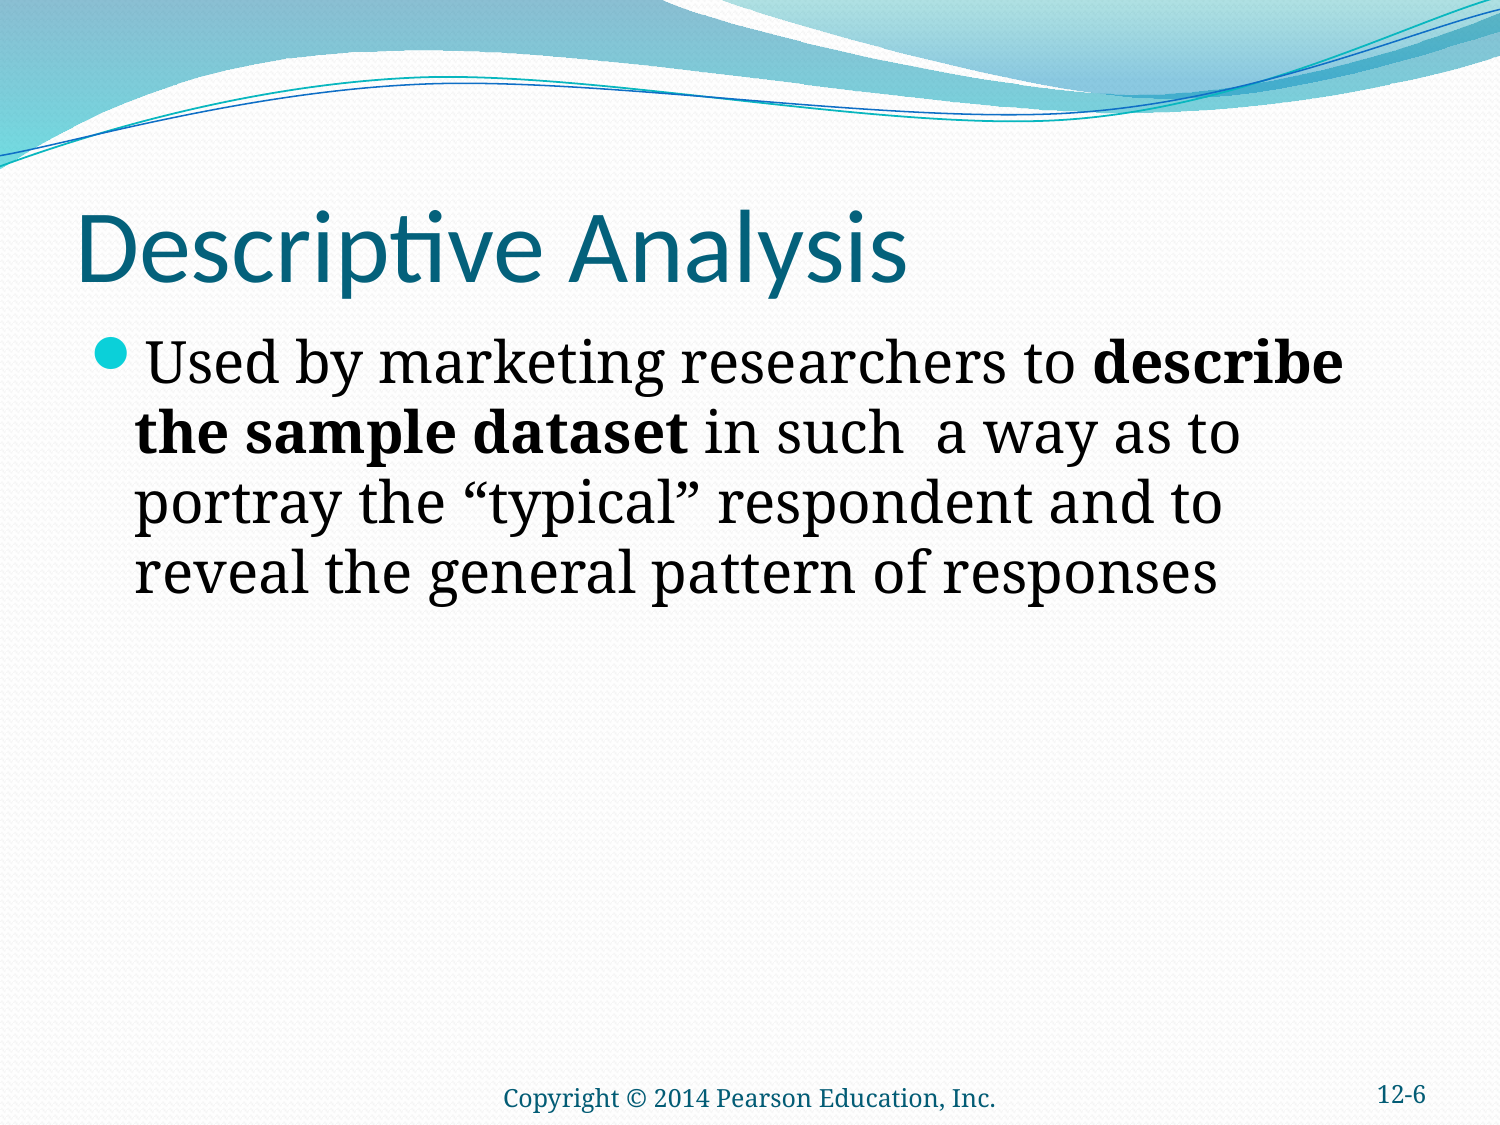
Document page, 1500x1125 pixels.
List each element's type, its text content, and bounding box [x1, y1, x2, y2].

list Used by marketing researchers to describe the sample dataset in such a way as to portray the “typical” respondent and to reveal the general pattern of responses [74, 317, 1426, 1038]
title Descriptive Analysis [74, 115, 1426, 304]
